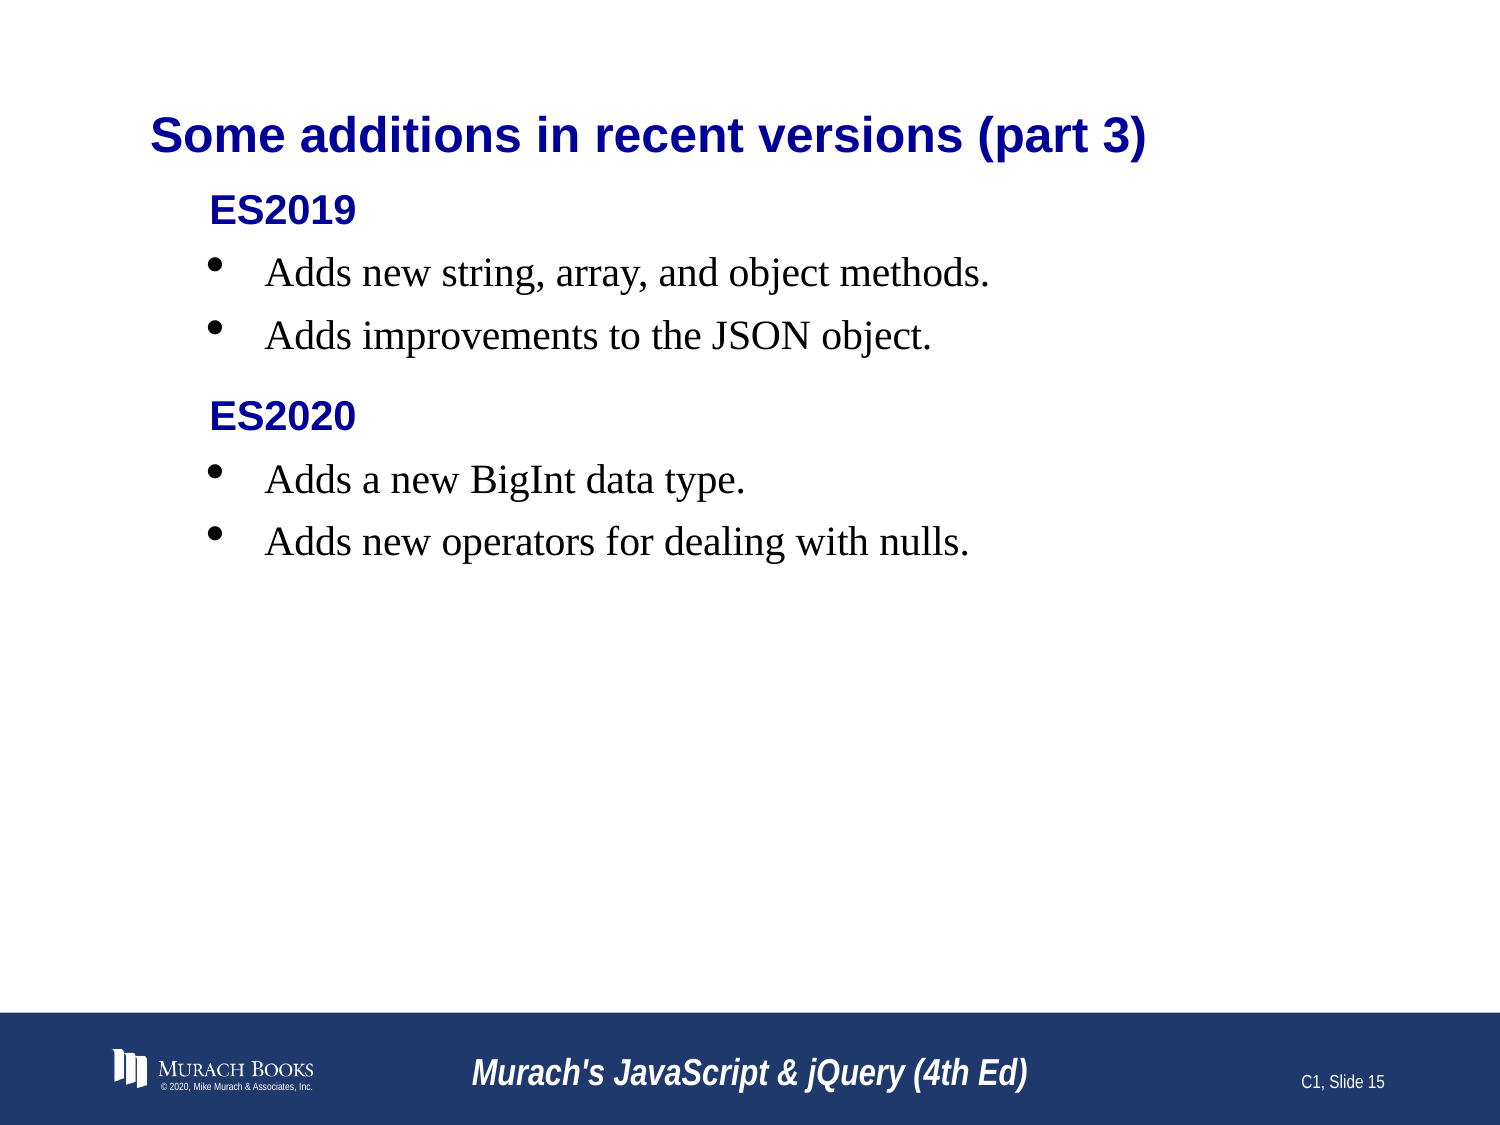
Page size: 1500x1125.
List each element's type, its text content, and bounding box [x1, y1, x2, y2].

title Some additions in recent versions (part 3) [150, 102, 1350, 164]
list ES2019 Adds new string, array, and object methods. Adds improvements to the JSON object. ES2020 Adds a new BigInt data type. Adds new operators for dealing with nulls. [137, 174, 1350, 975]
slide_number Murach's JavaScript & jQuery (4th Ed) [463, 1025, 1050, 1100]
footer © 2020, Mike Murach & Associates, Inc. [12, 1025, 463, 1100]
slide_number C1, Slide 15 [1087, 1025, 1400, 1100]
